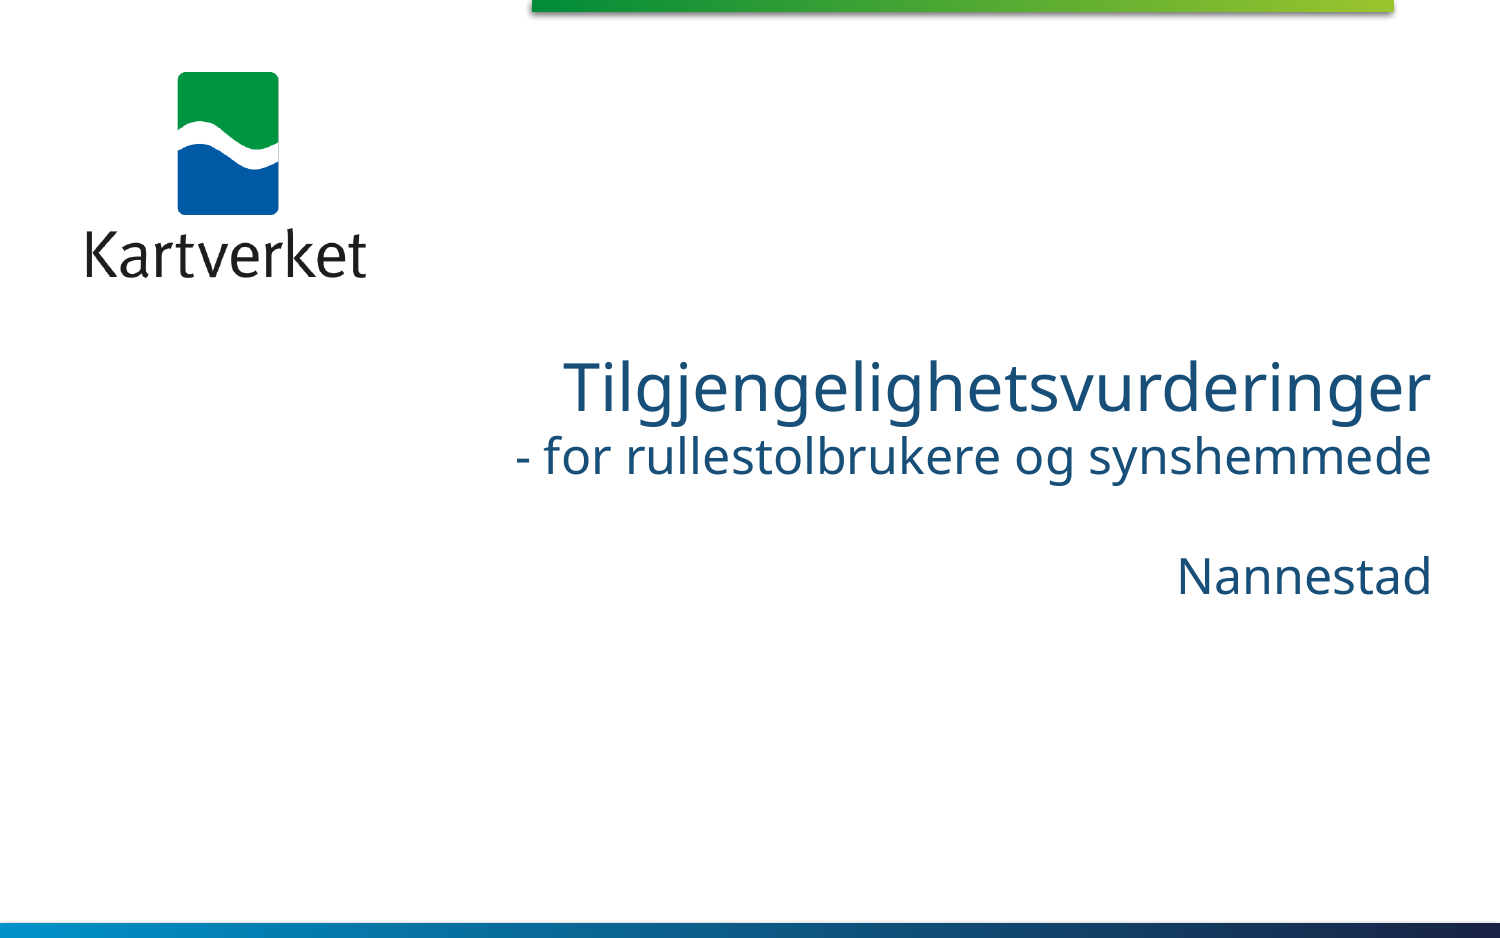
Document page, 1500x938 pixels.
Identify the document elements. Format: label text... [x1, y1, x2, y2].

text_box Tilgjengelighetsvurderinger - for rullestolbrukere og synshemmede Nannestad [66, 337, 1449, 613]
